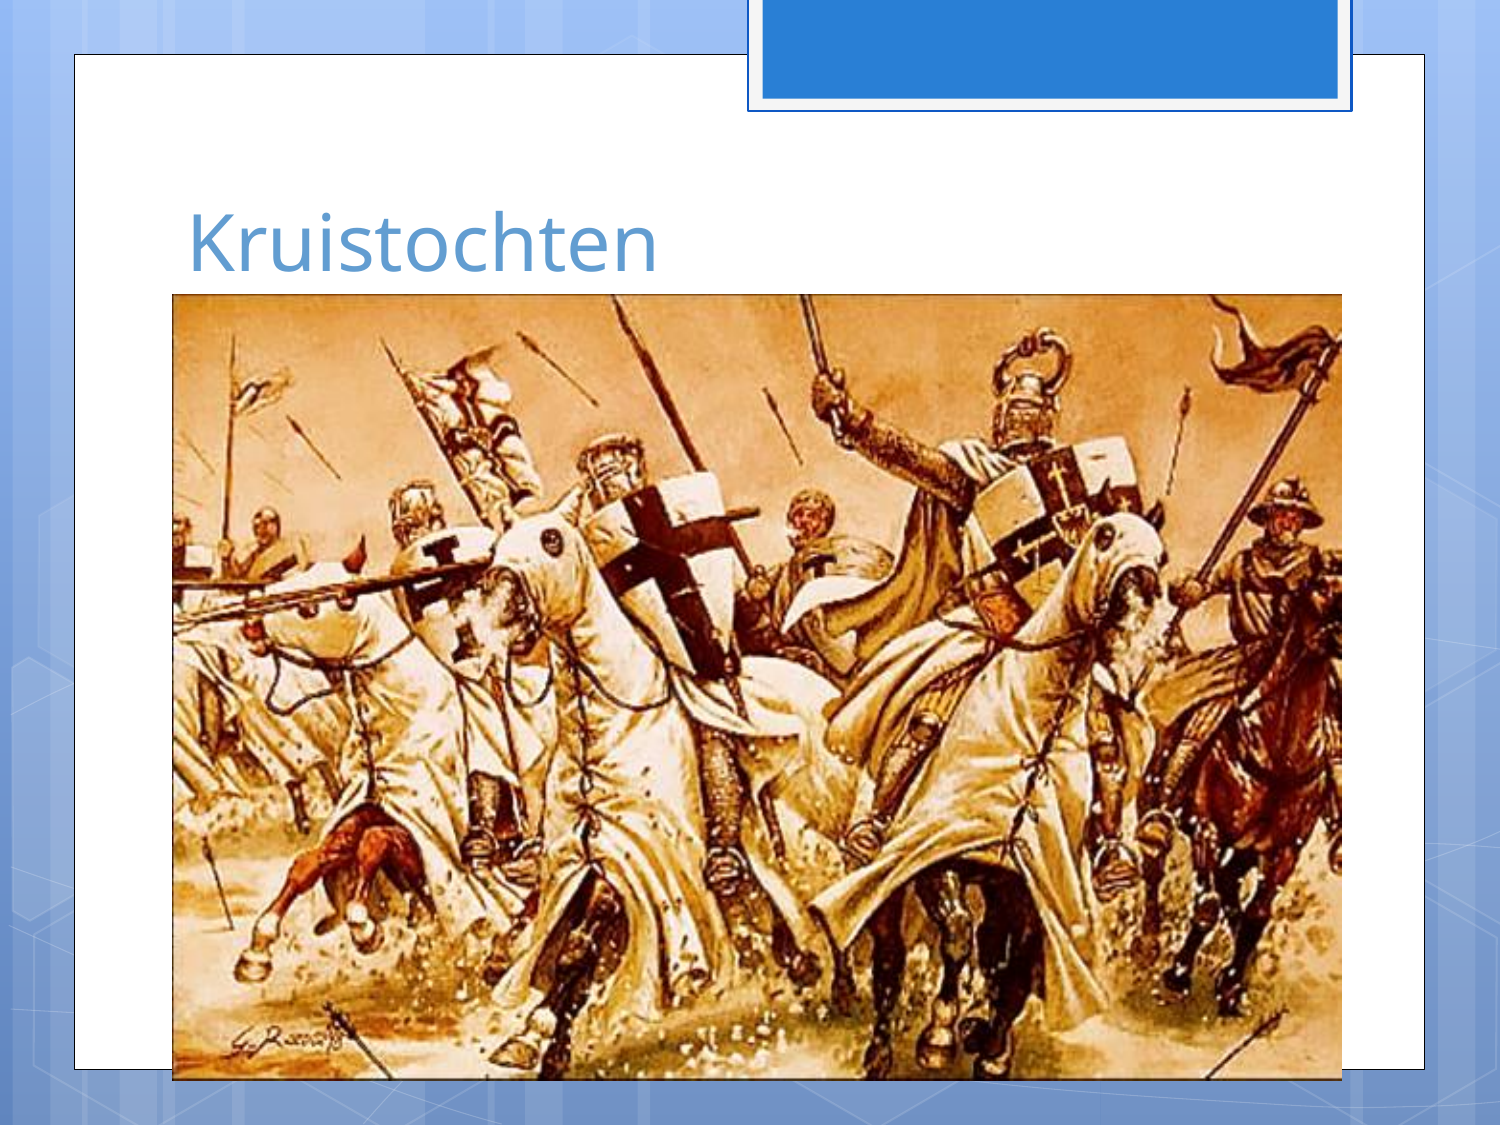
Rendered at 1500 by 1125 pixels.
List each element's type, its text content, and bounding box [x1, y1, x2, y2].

list Vanaf het jaar 1000 worden de contacten tussen beide groepen minder. Er komt oorlog -> de paus wil Jeruzalem(Israël) veroveren, het lag toen op het grondgebied van de Kaliefen. Jeruzalem was voor het christelijke geloof zeer belangrijk -> sterfplaats van Jezus. Ridders vertrekken naar Israël om het land op de moslims te veroveren. [176, 319, 1365, 1125]
picture [171, 294, 1342, 1082]
title Kruistochten [171, 183, 1324, 294]
